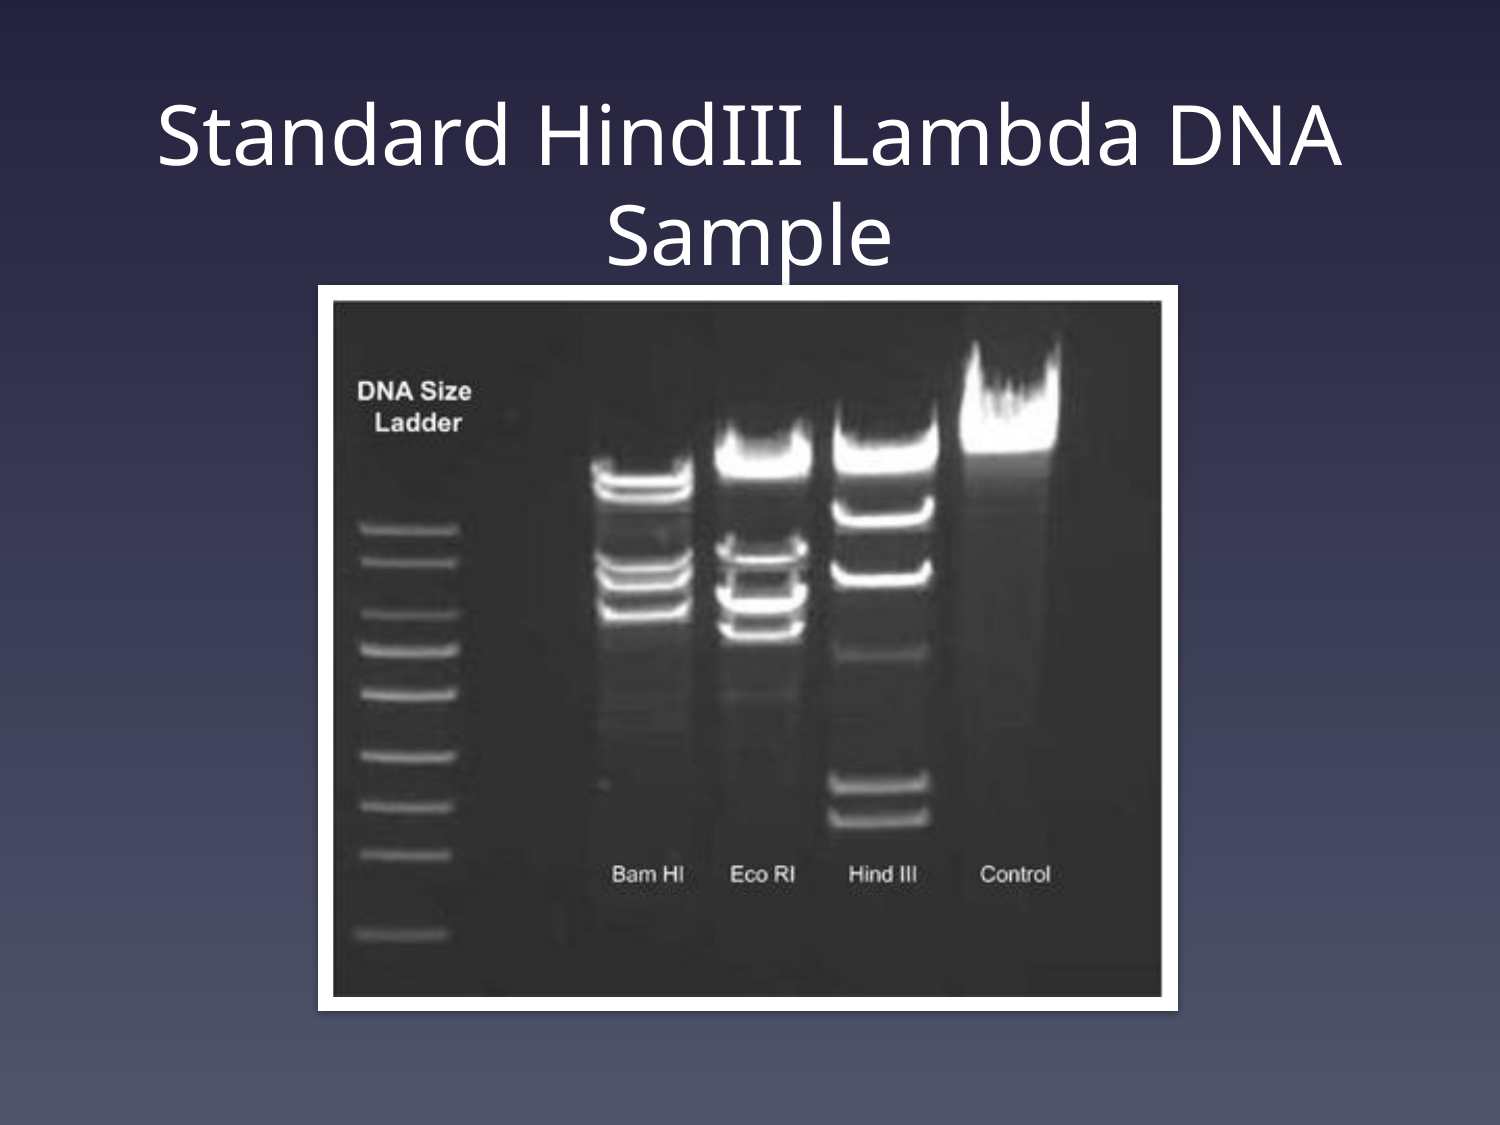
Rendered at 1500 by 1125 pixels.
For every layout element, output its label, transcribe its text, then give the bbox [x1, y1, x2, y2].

picture [332, 299, 1164, 997]
title Standard HindIII Lambda DNA Sample [75, 75, 1425, 263]
